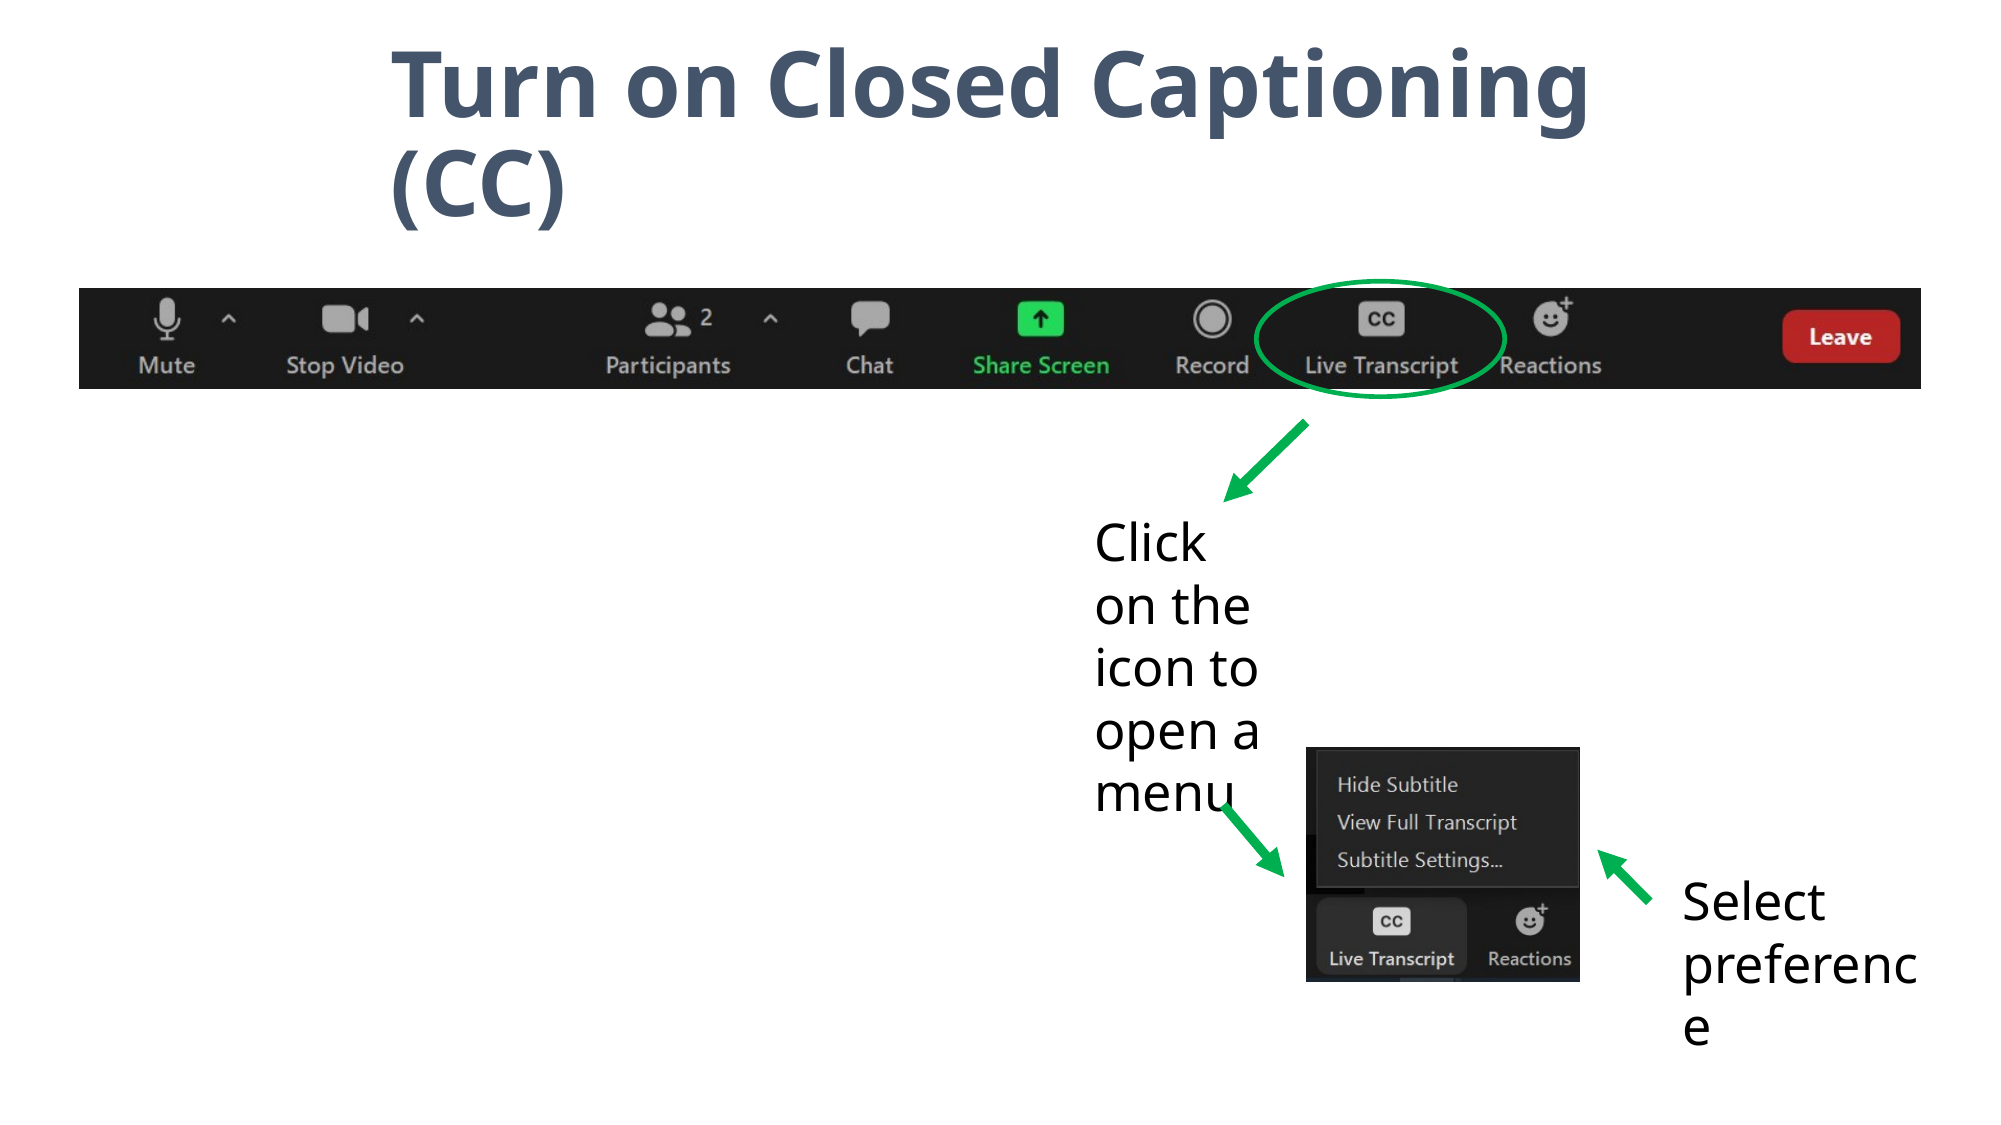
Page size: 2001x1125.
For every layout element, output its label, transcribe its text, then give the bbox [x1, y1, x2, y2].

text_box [1597, 849, 1650, 902]
title Turn on Closed Captioning (CC) [375, 64, 1610, 212]
text_box Select preference [1667, 861, 1958, 1064]
picture [1306, 747, 1580, 983]
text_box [1223, 804, 1285, 878]
picture [79, 288, 1921, 389]
text_box [1317, 280, 1444, 288]
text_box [1223, 421, 1307, 503]
text_box Click on the icon to open a menu [1079, 502, 1282, 830]
text_box [1314, 389, 1447, 398]
